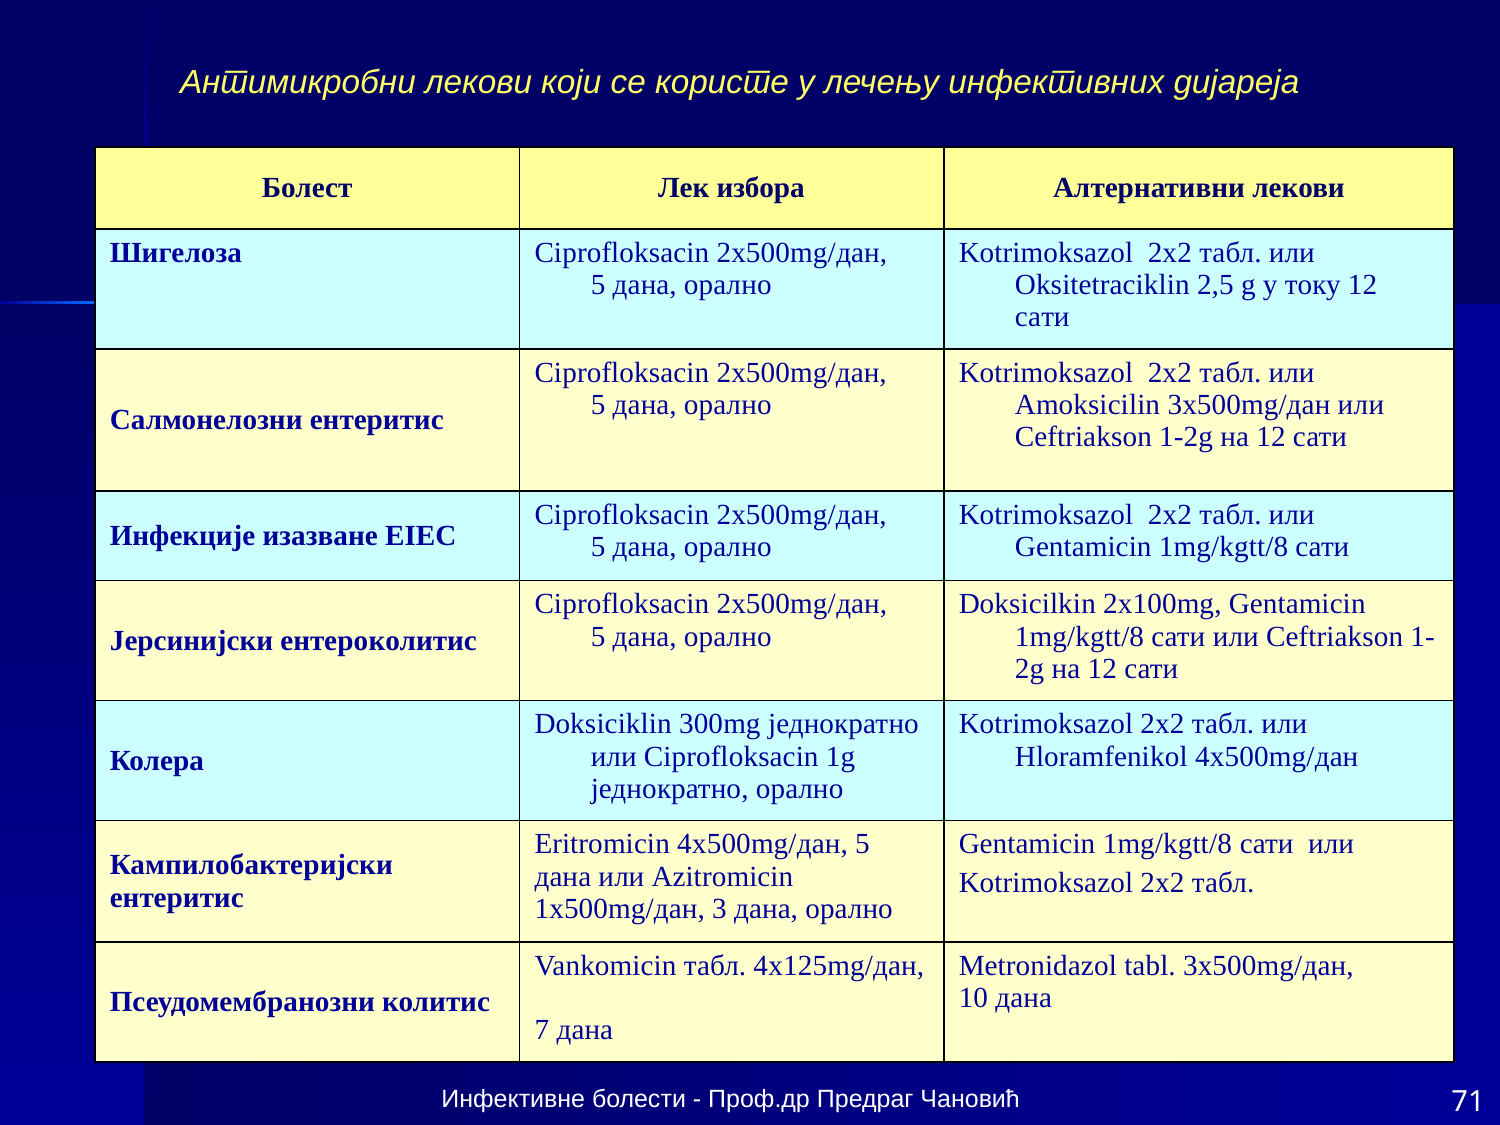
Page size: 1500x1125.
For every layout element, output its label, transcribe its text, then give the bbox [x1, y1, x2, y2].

table_cell Колера [96, 701, 519, 820]
table_header Болест [96, 148, 519, 228]
table_cell Ciprofloksacin 2x500mg/дан, 5 дана, орално [520, 581, 943, 700]
table_cell Kotrimoksazol 2x2 табл. или Amoksicilin 3x500mg/дан или Ceftriakson 1-2g на 12 сати [945, 350, 1453, 490]
table_cell Doksiciklin 300mg једнократно или Ciprofloksacin 1g једнократно, орално [520, 701, 943, 820]
footer Инфективне болести - Проф.др Предраг Чановић [412, 1074, 1051, 1125]
table_cell Ciprofloksacin 2x500mg/дан, 5 дана, орално [520, 350, 943, 490]
table_cell Псеудомембранозни колитис [96, 943, 519, 1061]
table_header Лек избора [520, 148, 943, 228]
table_cell Јерсинијски ентероколитис [96, 581, 519, 700]
table_cell Gentamicin 1mg/kgtt/8 сати или Kotrimoksazol 2x2 табл. [945, 821, 1453, 941]
table_cell Kotrimoksazol 2x2 табл. или Oksitetraciklin 2,5 g у току 12 сати [945, 230, 1453, 348]
table_header Алтернативни лекови [945, 148, 1453, 228]
table_cell Metronidazol tabl. 3x500mg/дан, 10 дана [945, 943, 1453, 1061]
table_cell Салмонелозни ентеритис [96, 350, 519, 490]
table_cell Doksicilkin 2x100mg, Gentamicin 1mg/kgtt/8 сати или Ceftriakson 1-2g на 12 сати [945, 581, 1453, 700]
table_cell Шигелоза [96, 230, 519, 348]
table_cell Инфекције изазване EIEC [96, 492, 519, 580]
table_cell Кампилобактеријски ентеритис [96, 821, 519, 941]
table_cell Eritromicin 4x500mg/дан, 5 дана или Azitromicin 1x500mg/дан, 3 дана, орално [520, 821, 943, 941]
text_box Антимикробни лекови који се користе у лечењу инфективних дијареја [165, 52, 1326, 107]
table_cell Ciprofloksacin 2x500mg/дан, 5 дана, орално [520, 492, 943, 580]
table_cell Ciprofloksacin 2x500mg/дан, 5 дана, орално [520, 230, 943, 348]
table_cell Kotrimoksazol 2x2 табл. или Hloramfenikol 4x500mg/дан [945, 701, 1453, 820]
slide_number 71 [1324, 1074, 1500, 1125]
table_cell Vankomicin табл. 4x125mg/дан, 7 дана [520, 943, 943, 1061]
table_cell Kotrimoksazol 2x2 табл. или Gentamicin 1mg/kgtt/8 сати [945, 492, 1453, 580]
